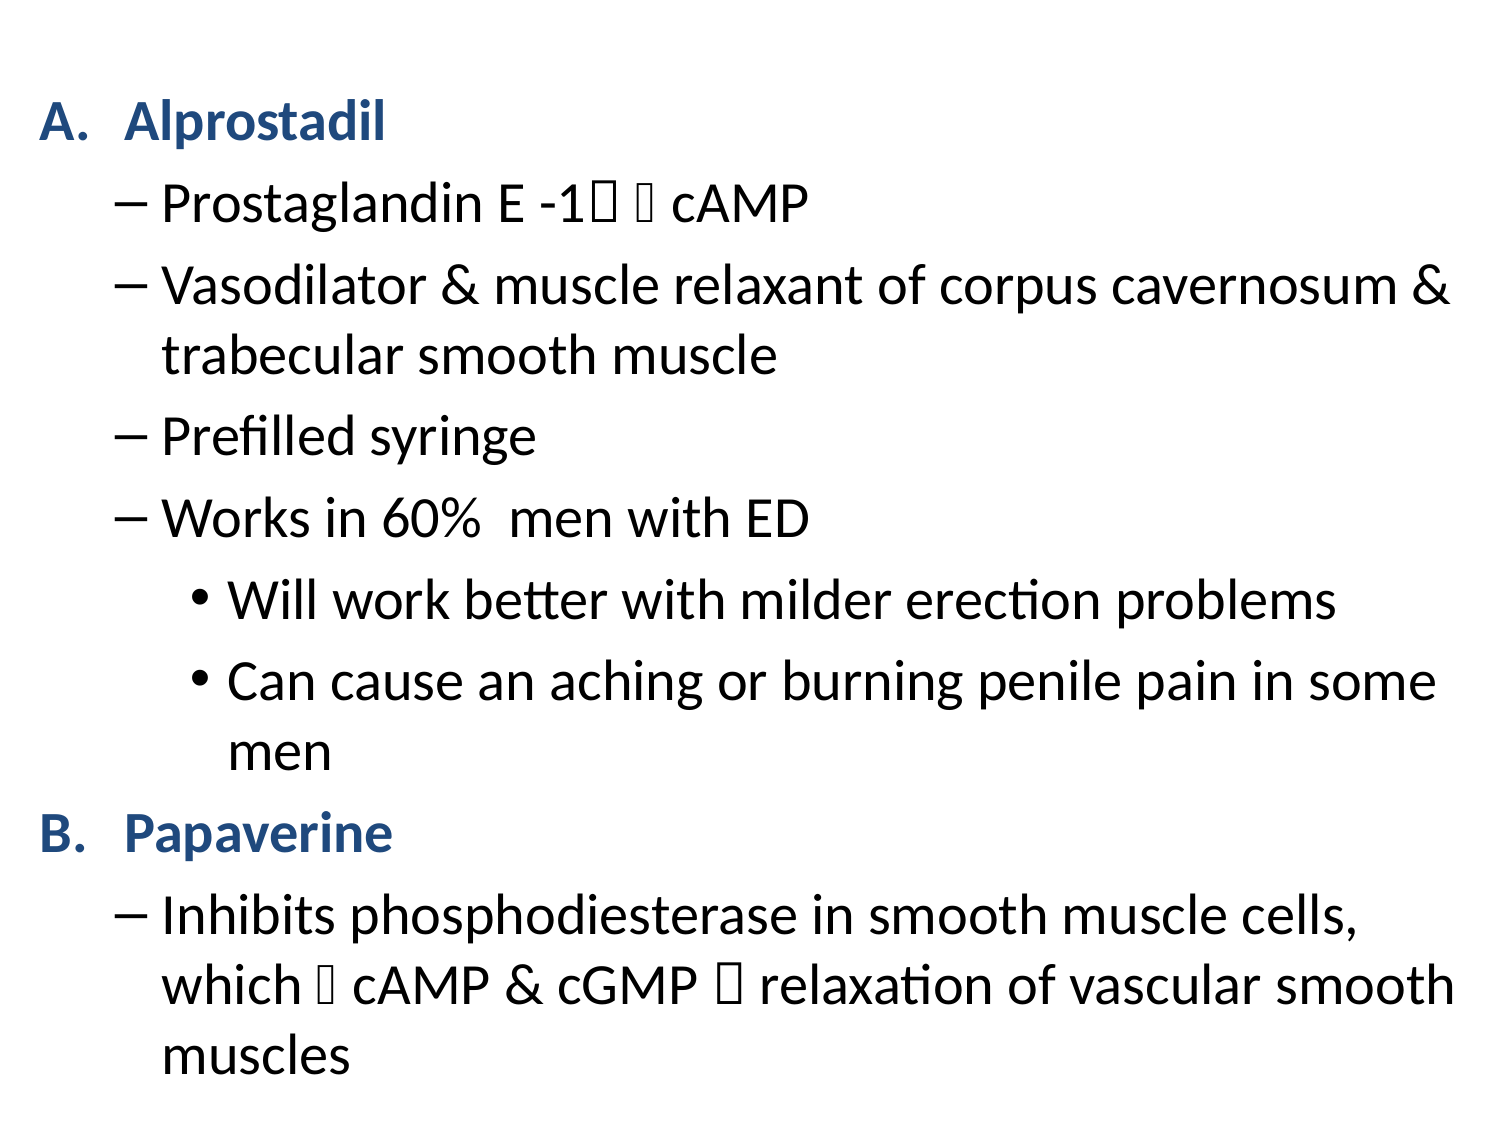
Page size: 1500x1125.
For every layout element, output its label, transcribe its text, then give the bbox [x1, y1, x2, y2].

list Alprostadil Prostaglandin E -1  cAMP Vasodilator & muscle relaxant of corpus cavernosum & trabecular smooth muscle Prefilled syringe Works in 60% men with ED Will work better with milder erection problems Can cause an aching or burning penile pain in some men Papaverine Inhibits phosphodiesterase in smooth muscle cells, which  cAMP & cGMP  relaxation of vascular smooth muscles [24, 75, 1500, 1047]
